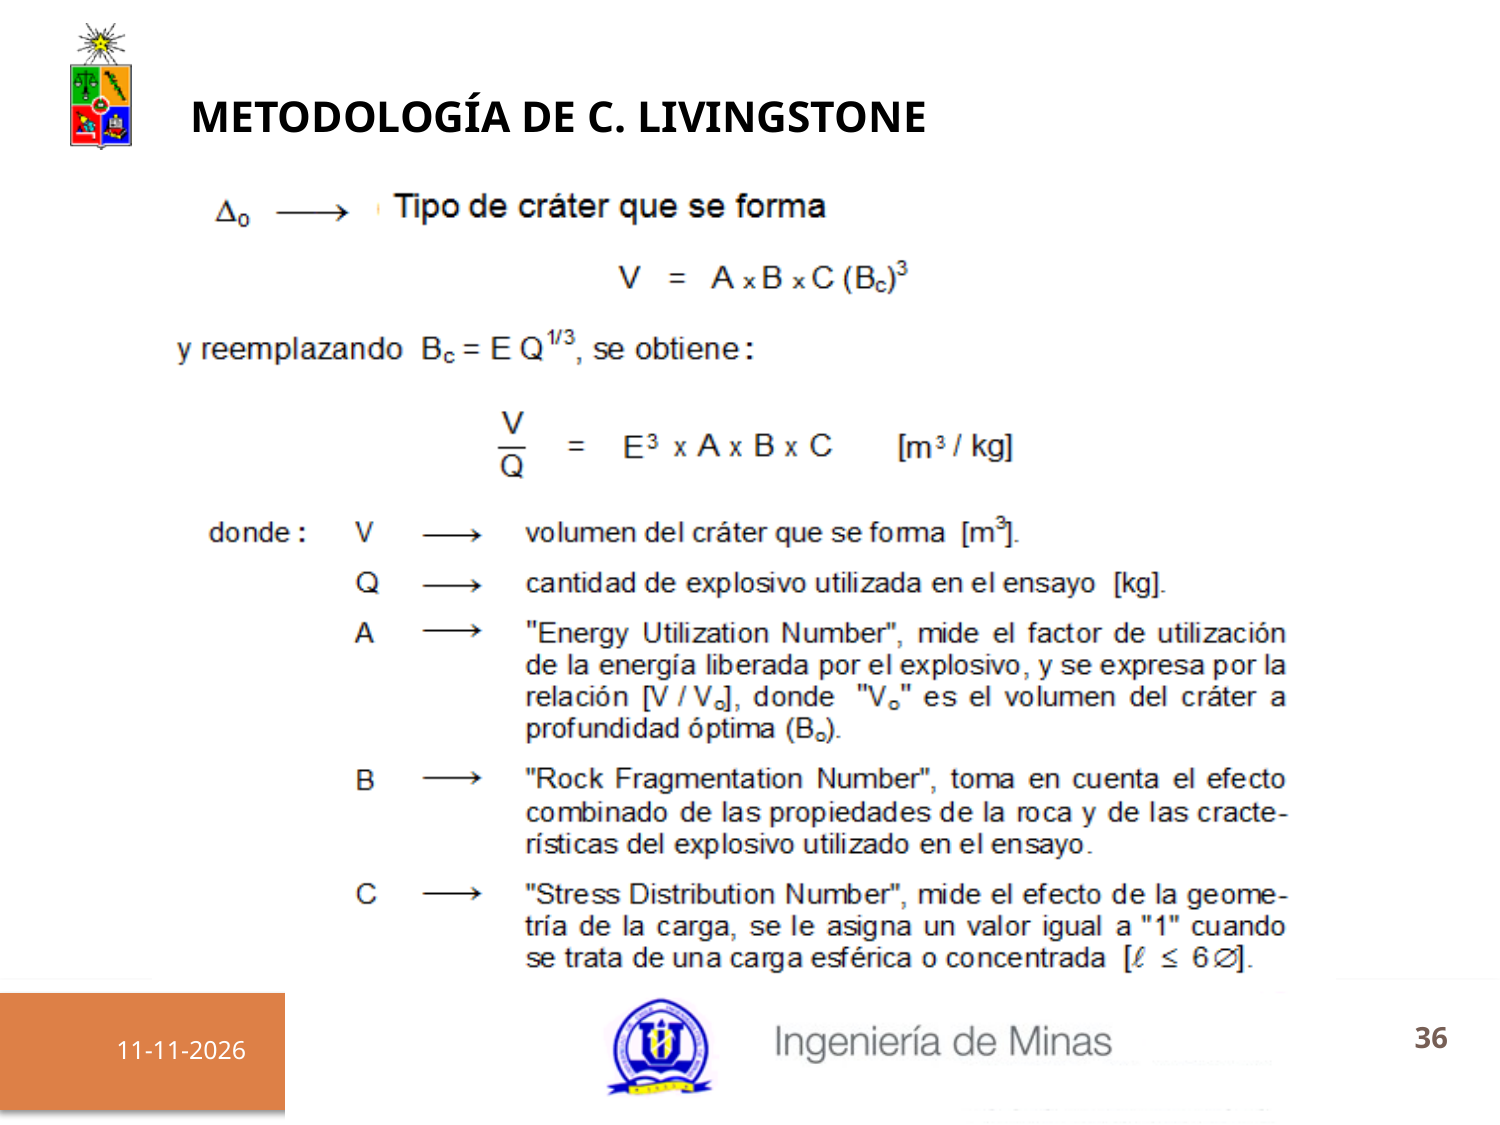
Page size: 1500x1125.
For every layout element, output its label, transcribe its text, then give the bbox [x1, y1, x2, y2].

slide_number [12, 995, 279, 1108]
text_box Metodología de c. livingstone [175, 81, 1266, 148]
picture [151, 175, 1500, 1125]
picture [69, 23, 132, 151]
